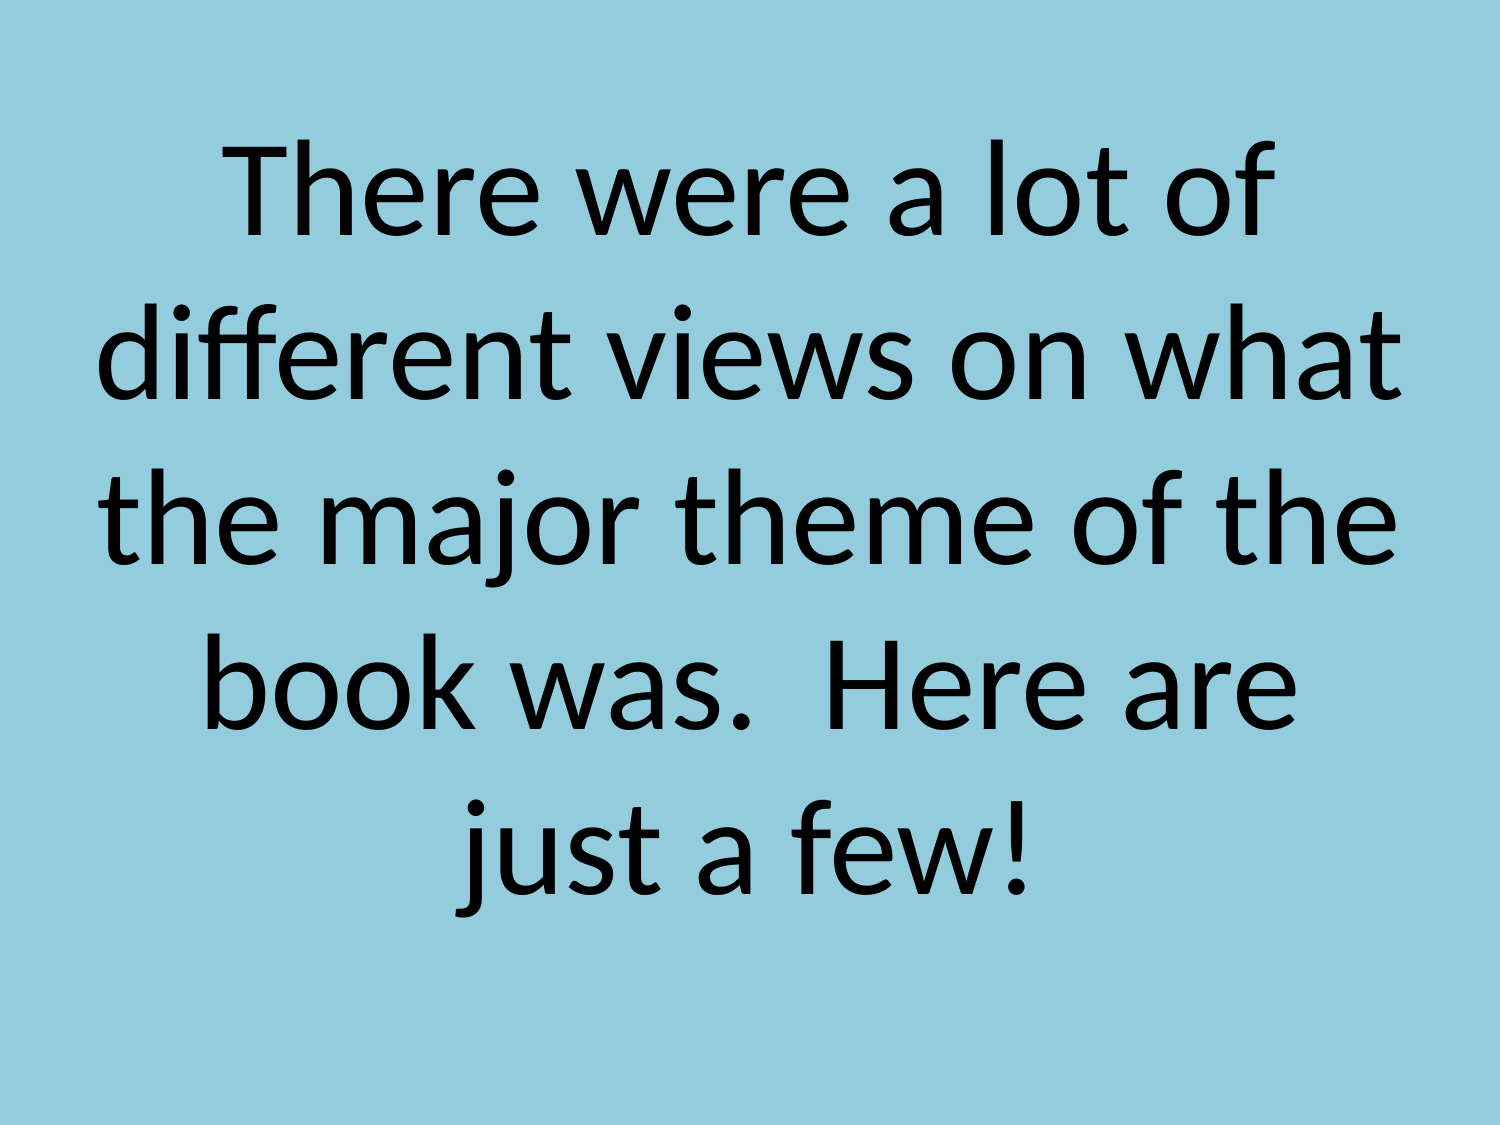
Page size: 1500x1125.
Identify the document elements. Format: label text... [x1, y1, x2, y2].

title There were a lot of different views on what the major theme of the book was. Here are just a few! [75, 45, 1425, 975]
